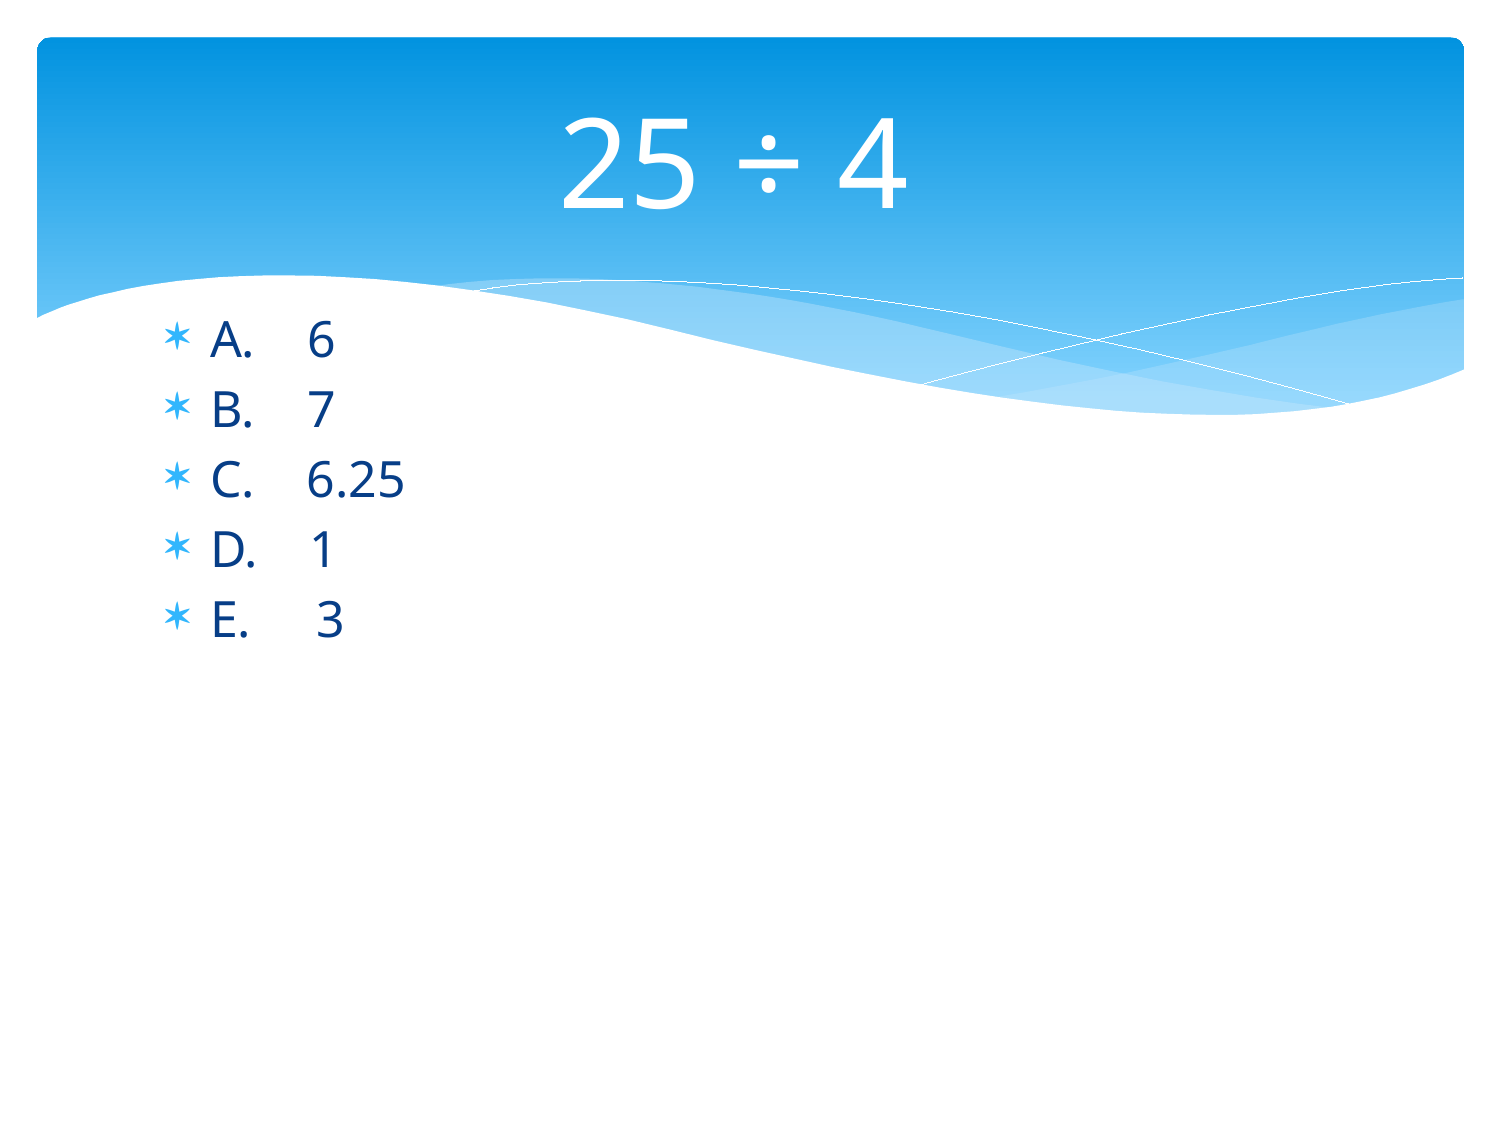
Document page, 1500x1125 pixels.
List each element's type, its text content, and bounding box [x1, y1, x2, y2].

list A. 6 B. 7 C. 6.25 D. 1 E. 3 [150, 299, 1366, 866]
title 25 ÷ 4 [75, 56, 1425, 260]
